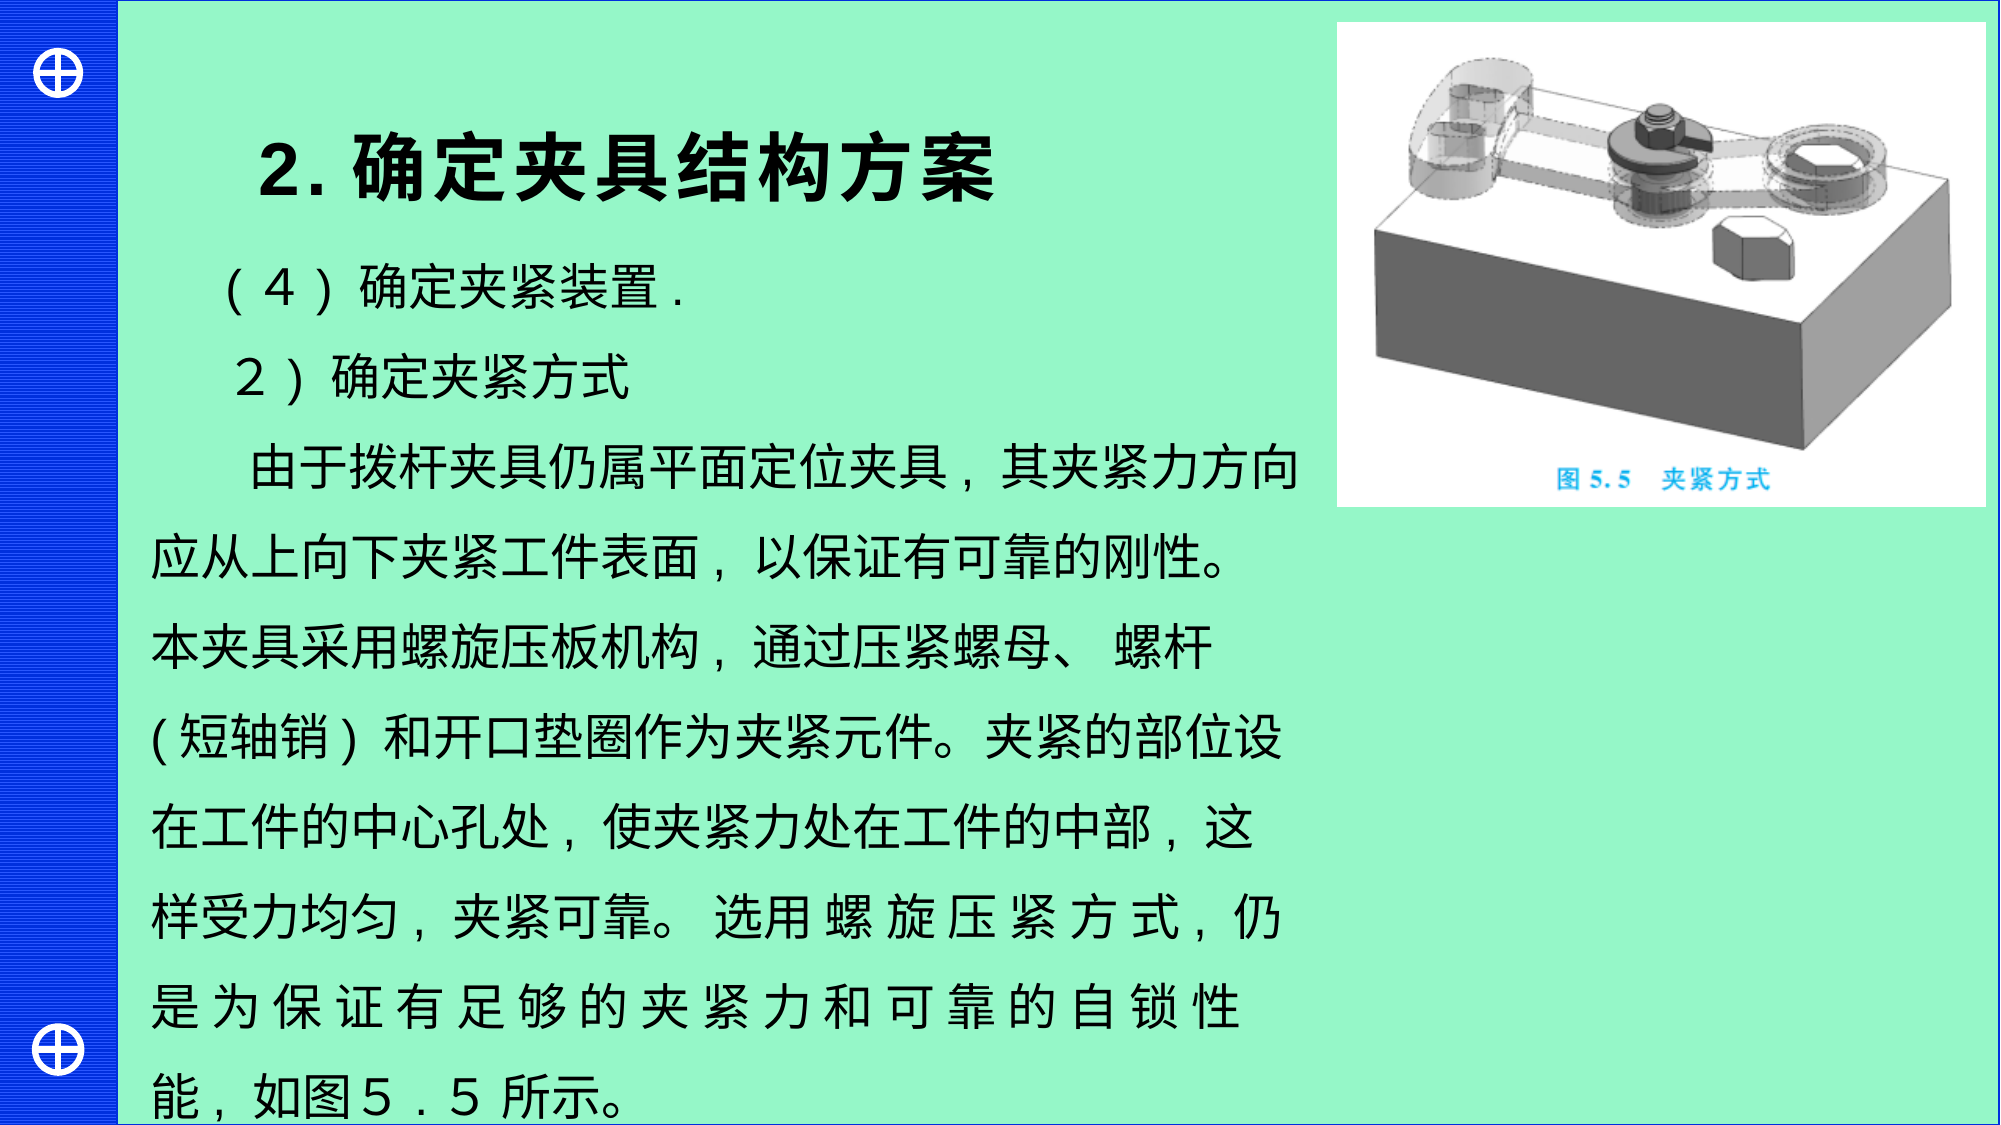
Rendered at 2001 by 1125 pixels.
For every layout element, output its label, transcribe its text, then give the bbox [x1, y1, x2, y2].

text_box 2.确定夹具结构方案 [135, 96, 1337, 218]
text_box (４) 确定夹紧装置. ２) 确定夹紧方式 由于拨杆夹具仍属平面定位夹具, 其夹紧力方向应从上向下夹紧工件表面, 以保证有可靠的刚性。 本夹具采用螺旋压板机构, 通过压紧螺母、 螺杆 (短轴销) 和开口垫圈作为夹紧元件。夹紧的部位设在工件的中心孔处, 使夹紧力处在工件的中部, 这样受力均匀, 夹紧可靠。 选用 螺 旋 压 紧 方 式, 仍 是 为 保 证 有 足 够 的 夹 紧 力 和 可 靠 的 自 锁 性 能, 如图５.５ 所示。 [135, 217, 1316, 1125]
picture [1337, 21, 1986, 507]
